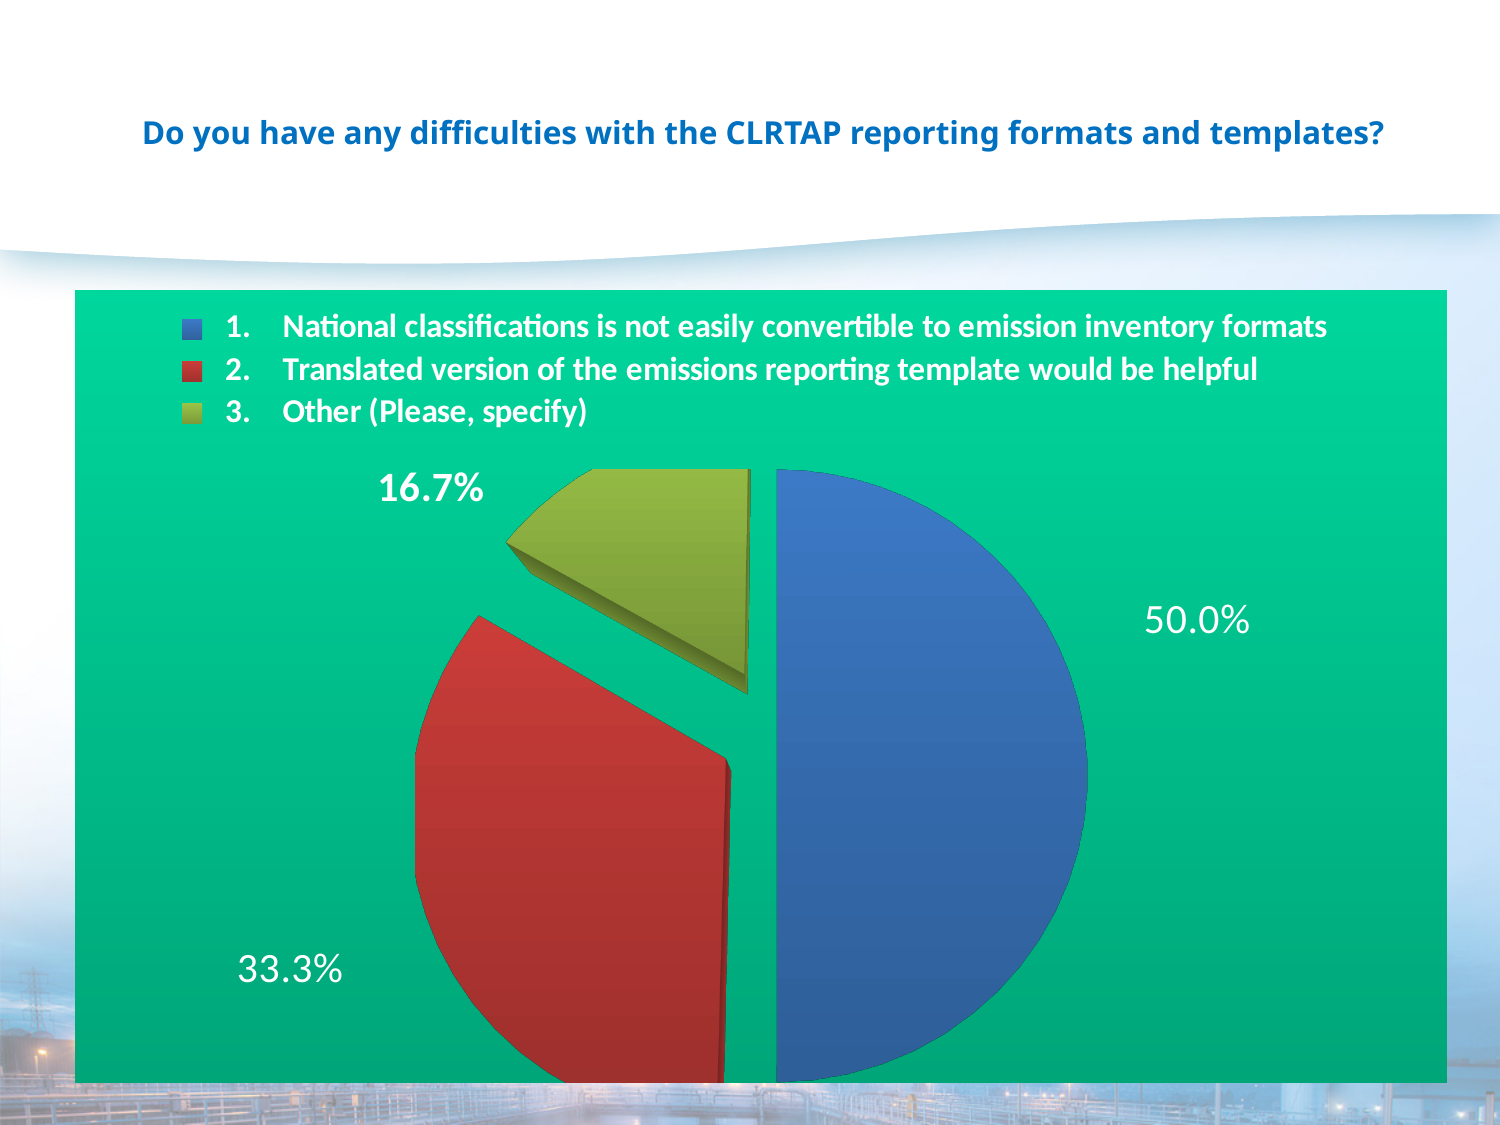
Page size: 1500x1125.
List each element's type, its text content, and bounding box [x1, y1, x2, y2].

title Do you have any difficulties with the CLRTAP reporting formats and templates? [88, 101, 1439, 209]
chart [74, 290, 1448, 1083]
picture [0, 215, 1500, 1125]
